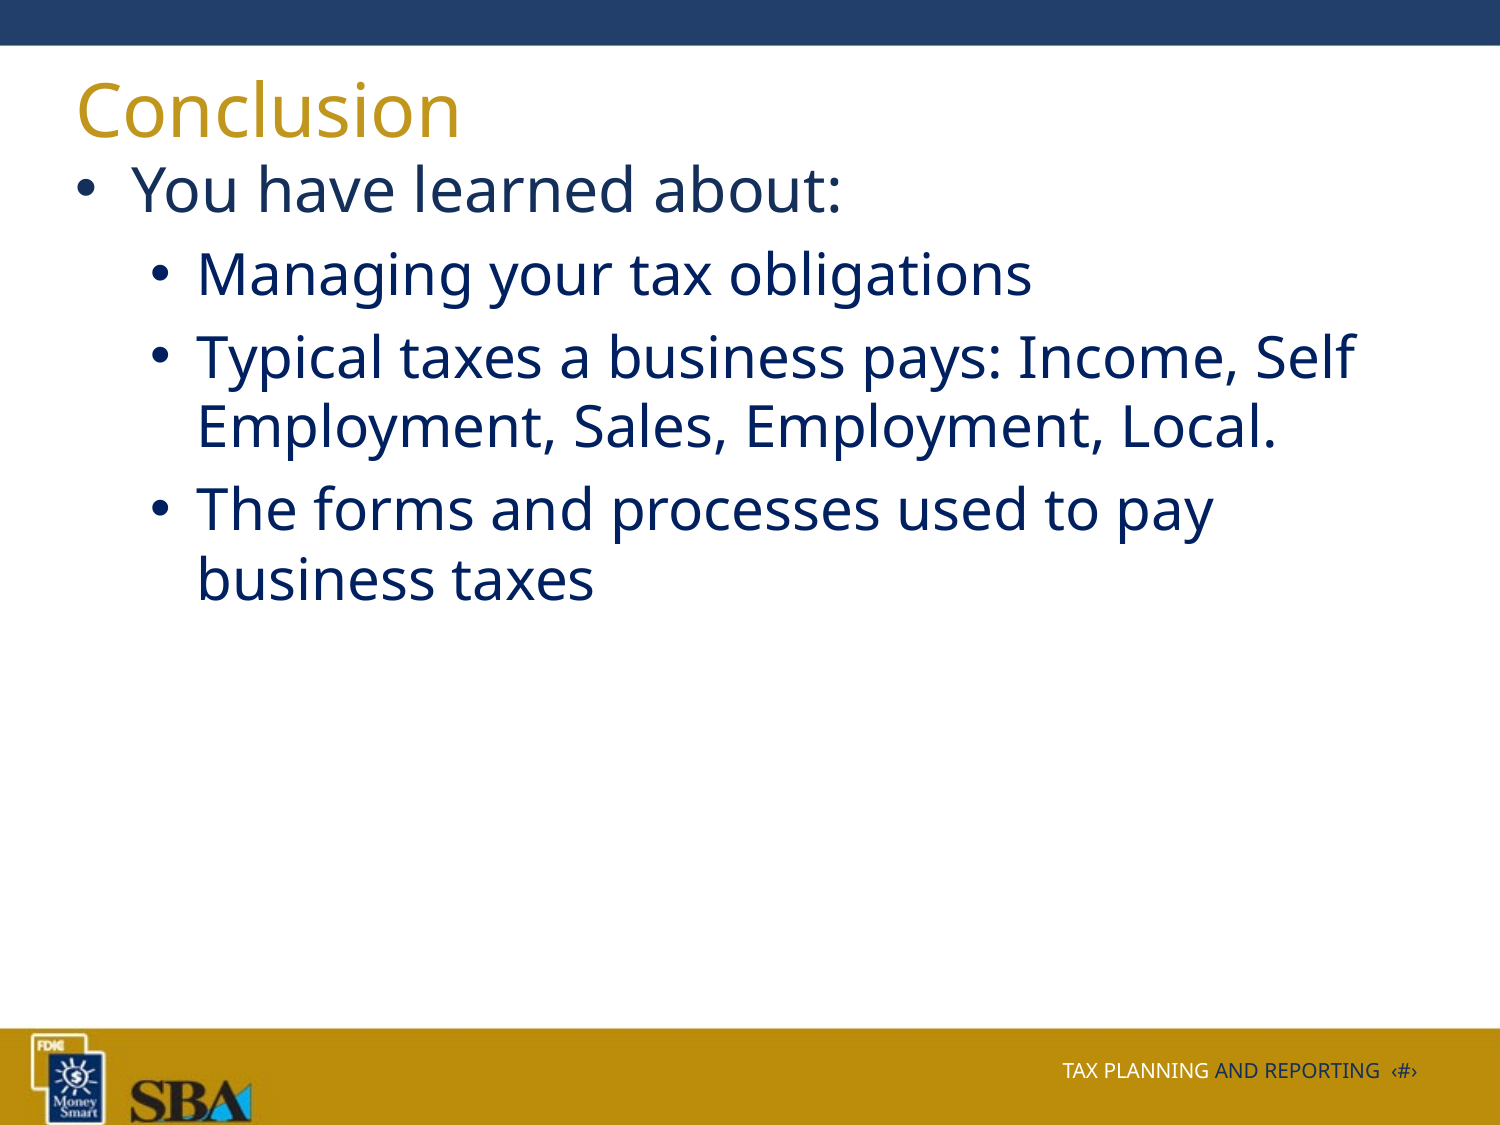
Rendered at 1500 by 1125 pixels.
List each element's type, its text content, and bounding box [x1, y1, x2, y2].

list You have learned about: Managing your tax obligations Typical taxes a business pays: Income, Self Employment, Sales, Employment, Local. The forms and processes used to pay business taxes [74, 149, 1451, 851]
title Conclusion [74, 61, 1426, 149]
picture [0, 0, 1500, 1125]
